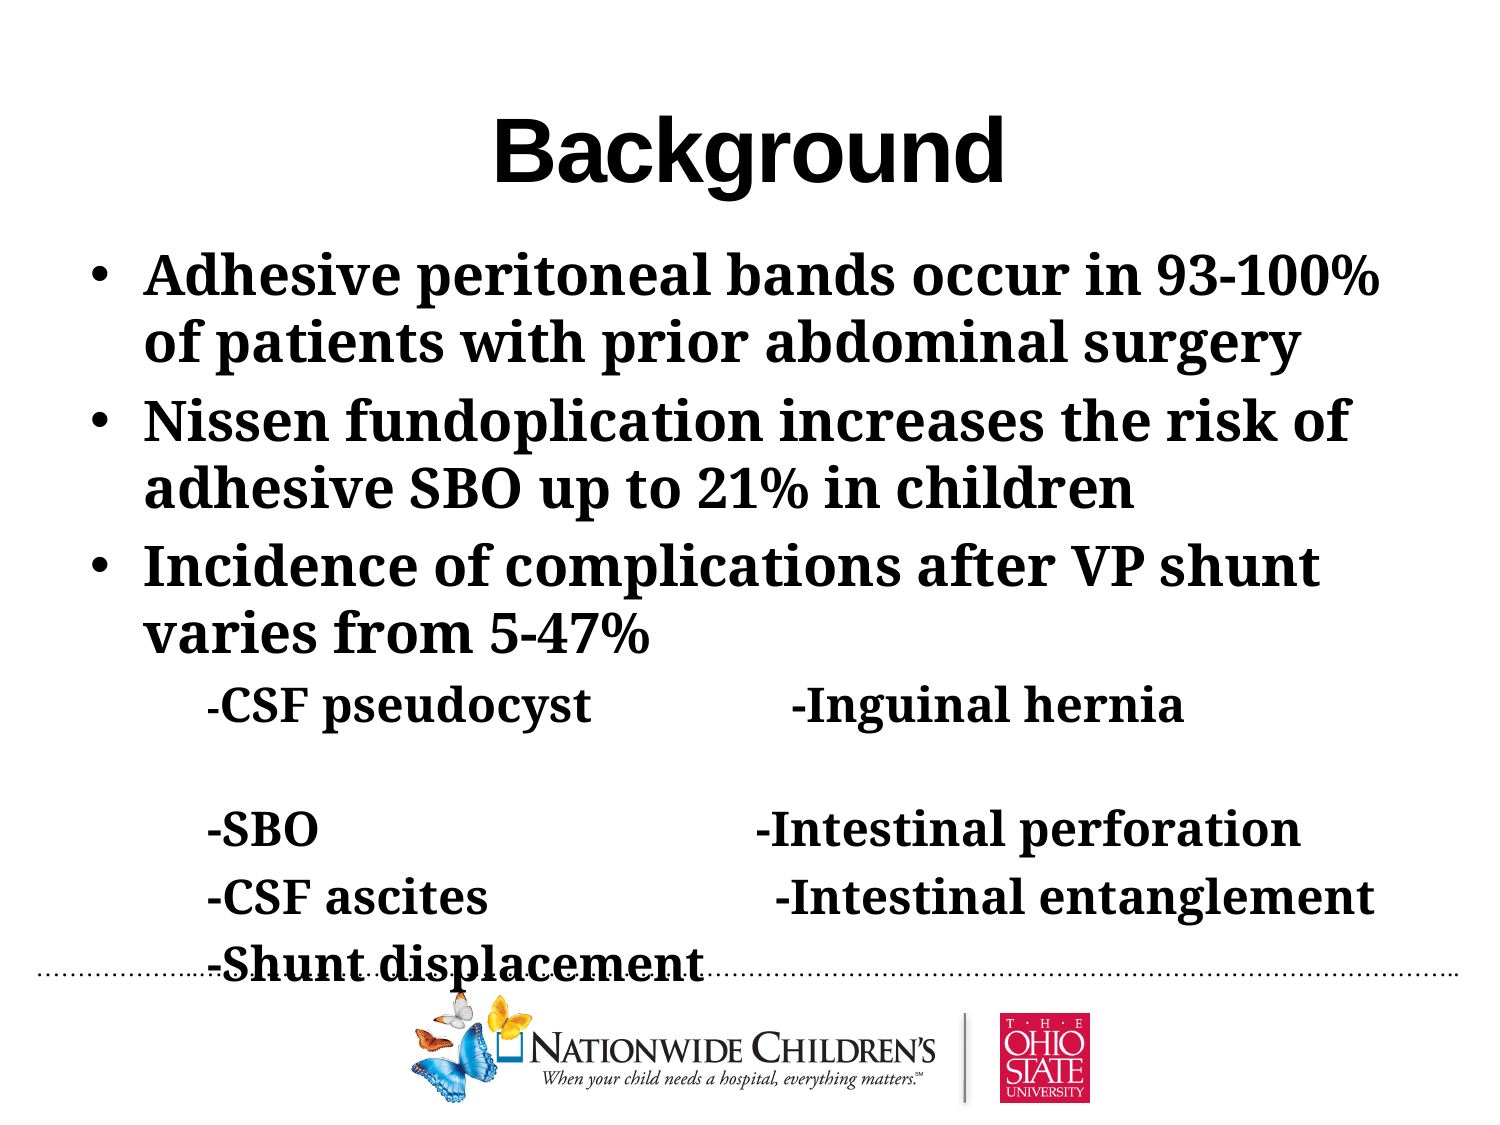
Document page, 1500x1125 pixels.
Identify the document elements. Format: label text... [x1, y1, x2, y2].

list Adhesive peritoneal bands occur in 93-100% of patients with prior abdominal surgery Nissen fundoplication increases the risk of adhesive SBO up to 21% in children Incidence of complications after VP shunt varies from 5-47% -CSF pseudocyst -Inguinal hernia -SBO -Intestinal perforation -CSF ascites -Intestinal entanglement -Shunt displacement [75, 232, 1425, 1005]
picture [1000, 1013, 1090, 1103]
title Background [75, 45, 1425, 232]
picture [411, 1005, 935, 1103]
